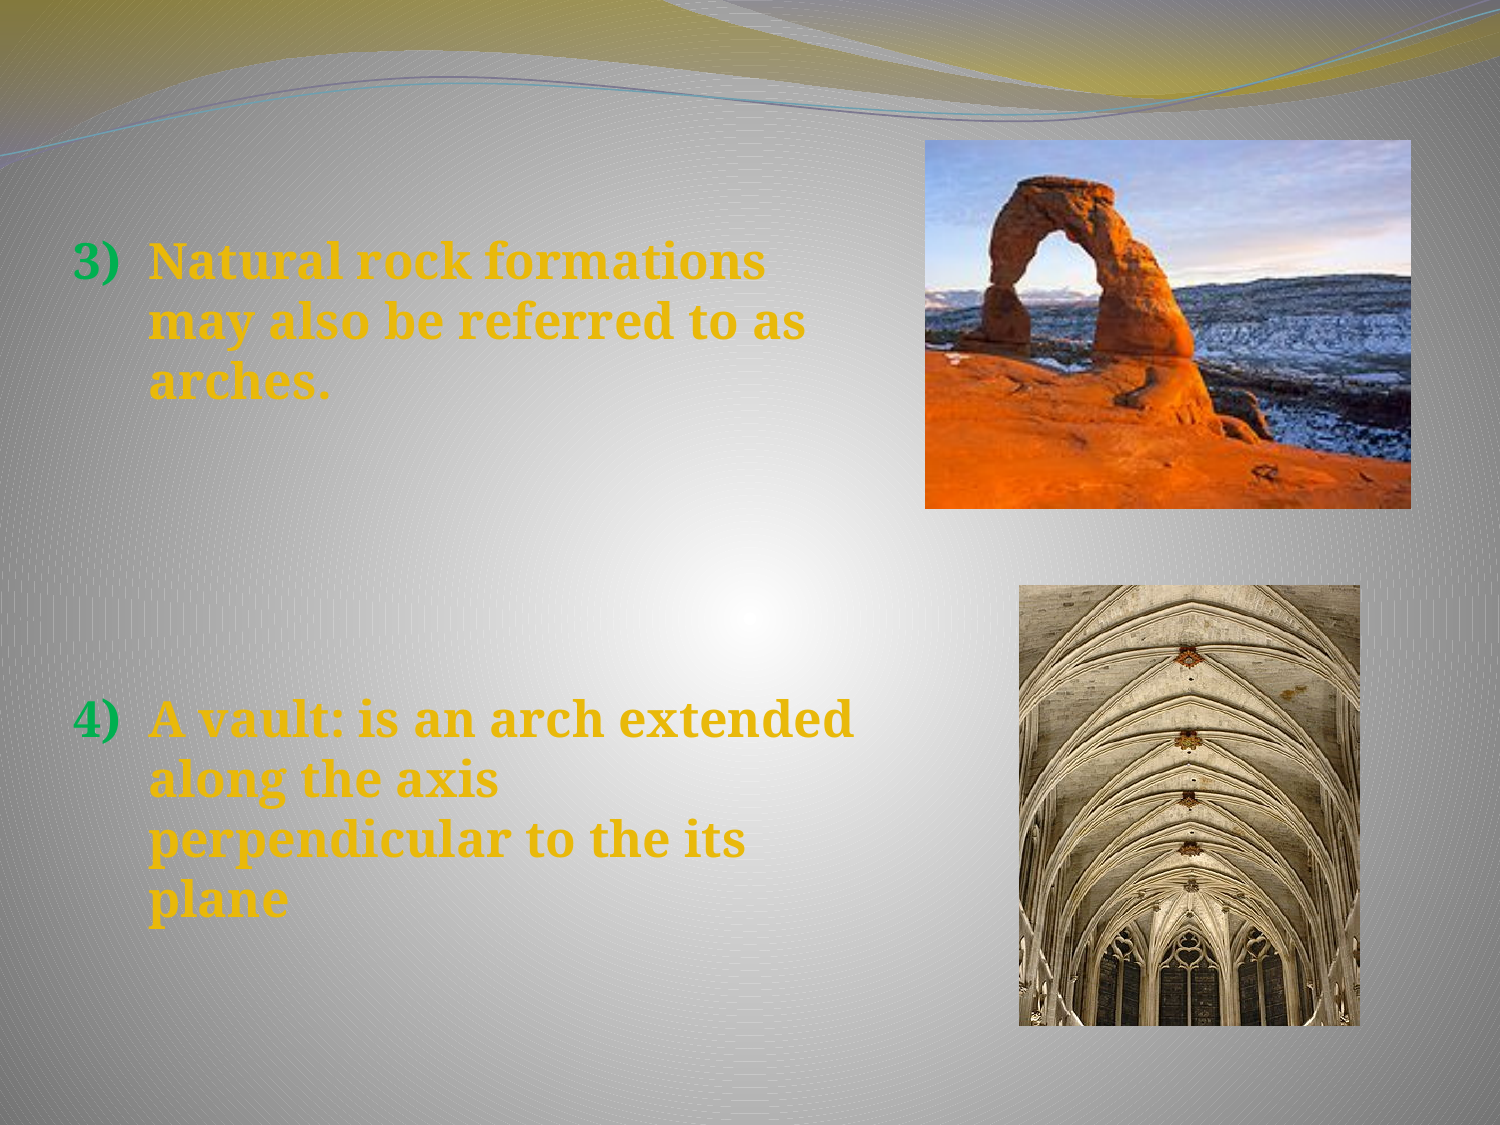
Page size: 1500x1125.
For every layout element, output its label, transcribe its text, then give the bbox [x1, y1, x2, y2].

text_box A vault: is an arch extended along the axis perpendicular to the its plane [58, 679, 879, 935]
picture [1019, 585, 1360, 1026]
text_box Natural rock formations may also be referred to as arches. [58, 222, 844, 418]
picture [925, 140, 1411, 509]
